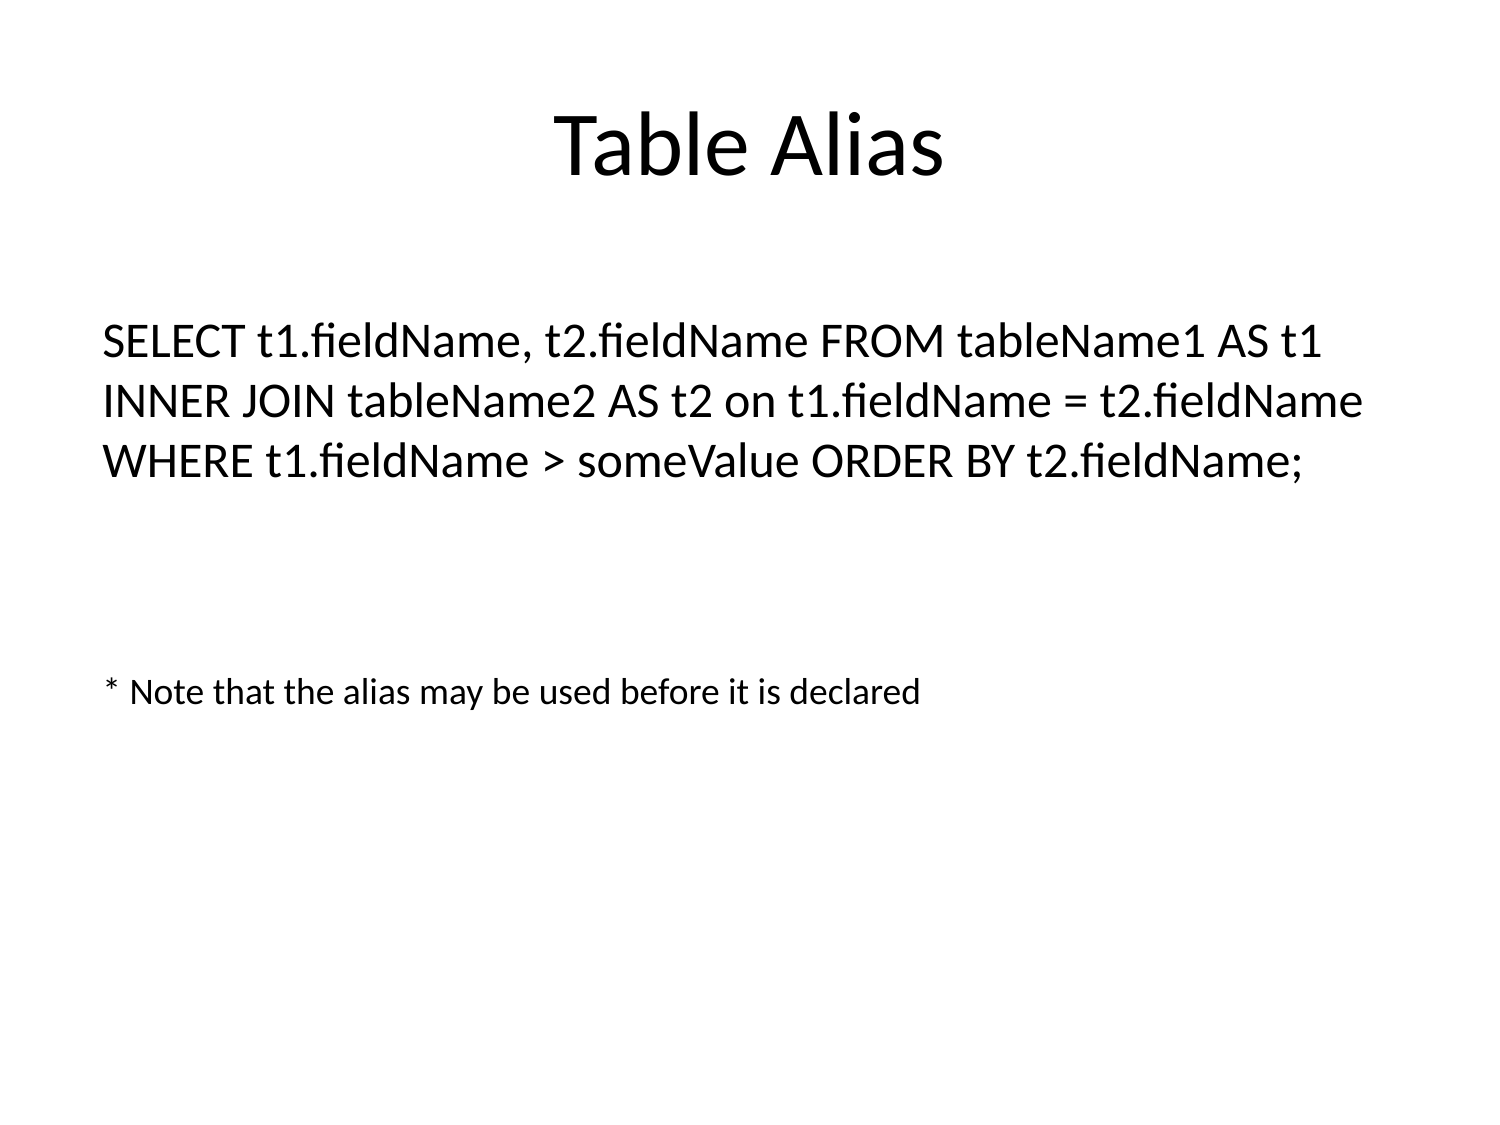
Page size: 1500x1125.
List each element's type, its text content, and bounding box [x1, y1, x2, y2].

text_box SELECT t1.fieldName, t2.fieldName FROM tableName1 AS t1 INNER JOIN tableName2 AS t2 on t1.fieldName = t2.fieldName WHERE t1.fieldName > someValue ORDER BY t2.fieldName; * Note that the alias may be used before it is declared [87, 299, 1425, 810]
title Table Alias [75, 45, 1425, 233]
